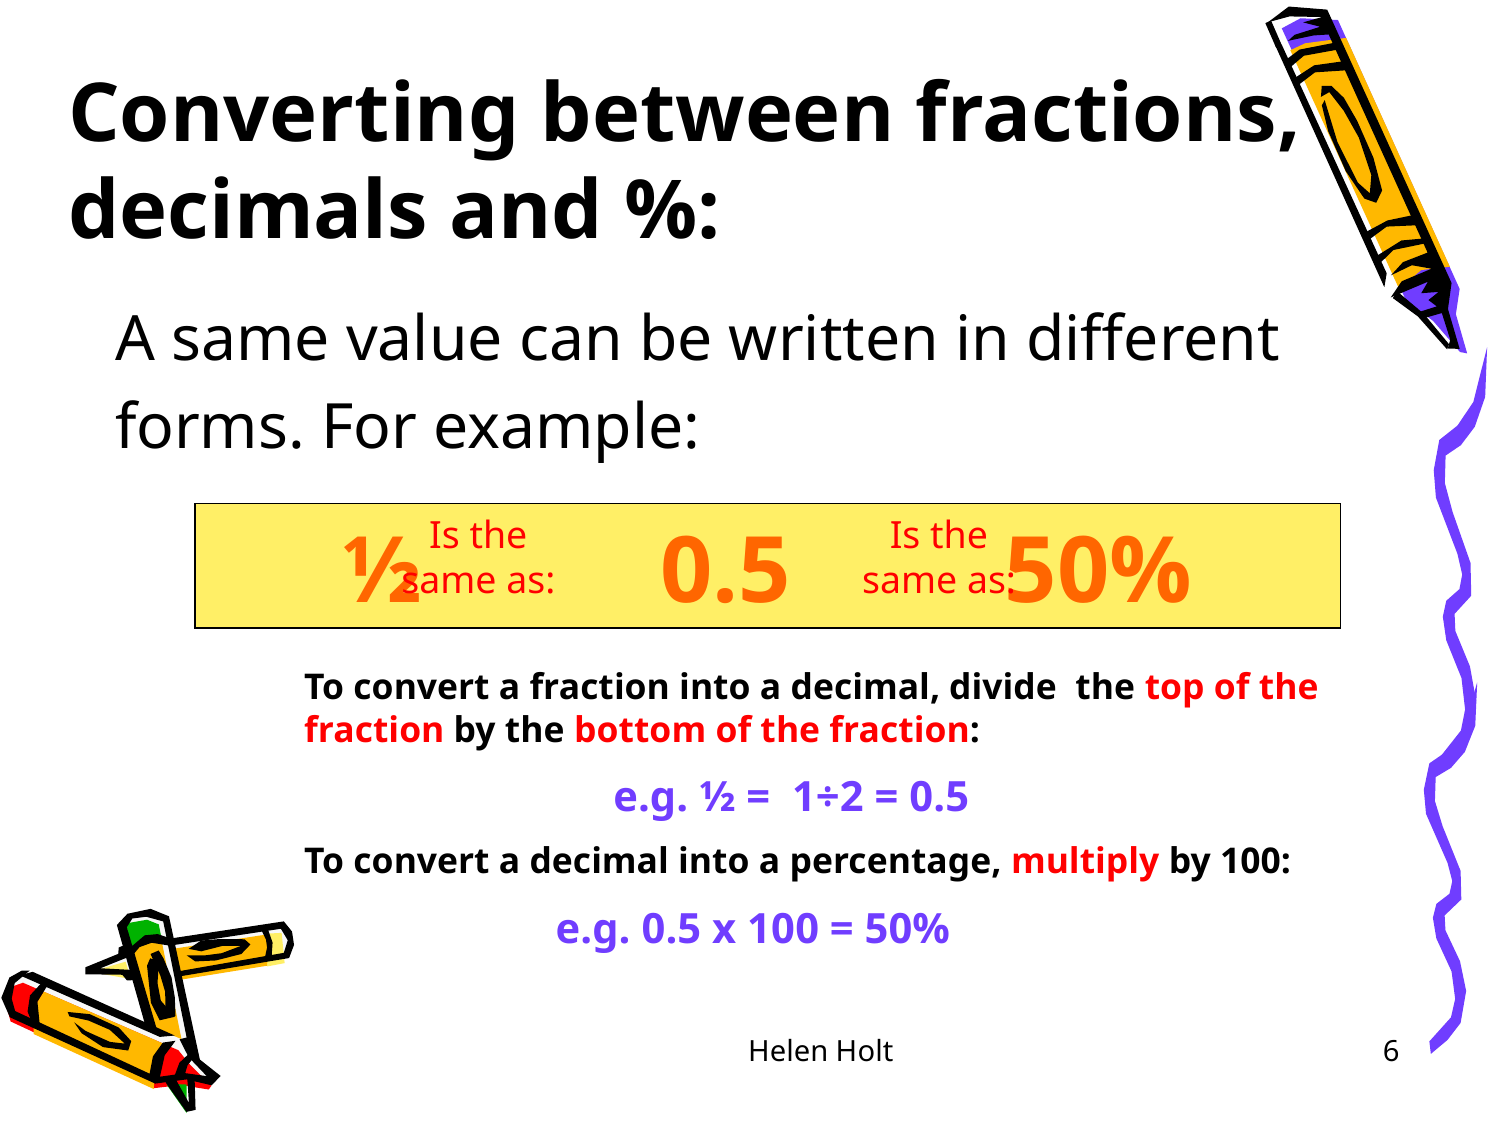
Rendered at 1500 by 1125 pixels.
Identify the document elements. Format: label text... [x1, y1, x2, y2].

text_box ½ 0.5 50% [194, 503, 1341, 628]
list A same value can be written in different forms. For example: [100, 290, 1407, 448]
text_box To convert a fraction into a decimal, divide the top of the fraction by the bottom of the fraction: e.g. ½ = 1÷2 = 0.5 To convert a decimal into a percentage, multiply by 100: e.g. 0.5 x 100 = 50% [289, 656, 1400, 959]
footer Helen Holt [583, 1025, 1059, 1100]
text_box Is the same as: [383, 503, 573, 609]
title Converting between fractions, decimals and %: [53, 0, 1347, 263]
slide_number 6 [1102, 1025, 1415, 1100]
text_box Is the same as: [844, 503, 1034, 609]
